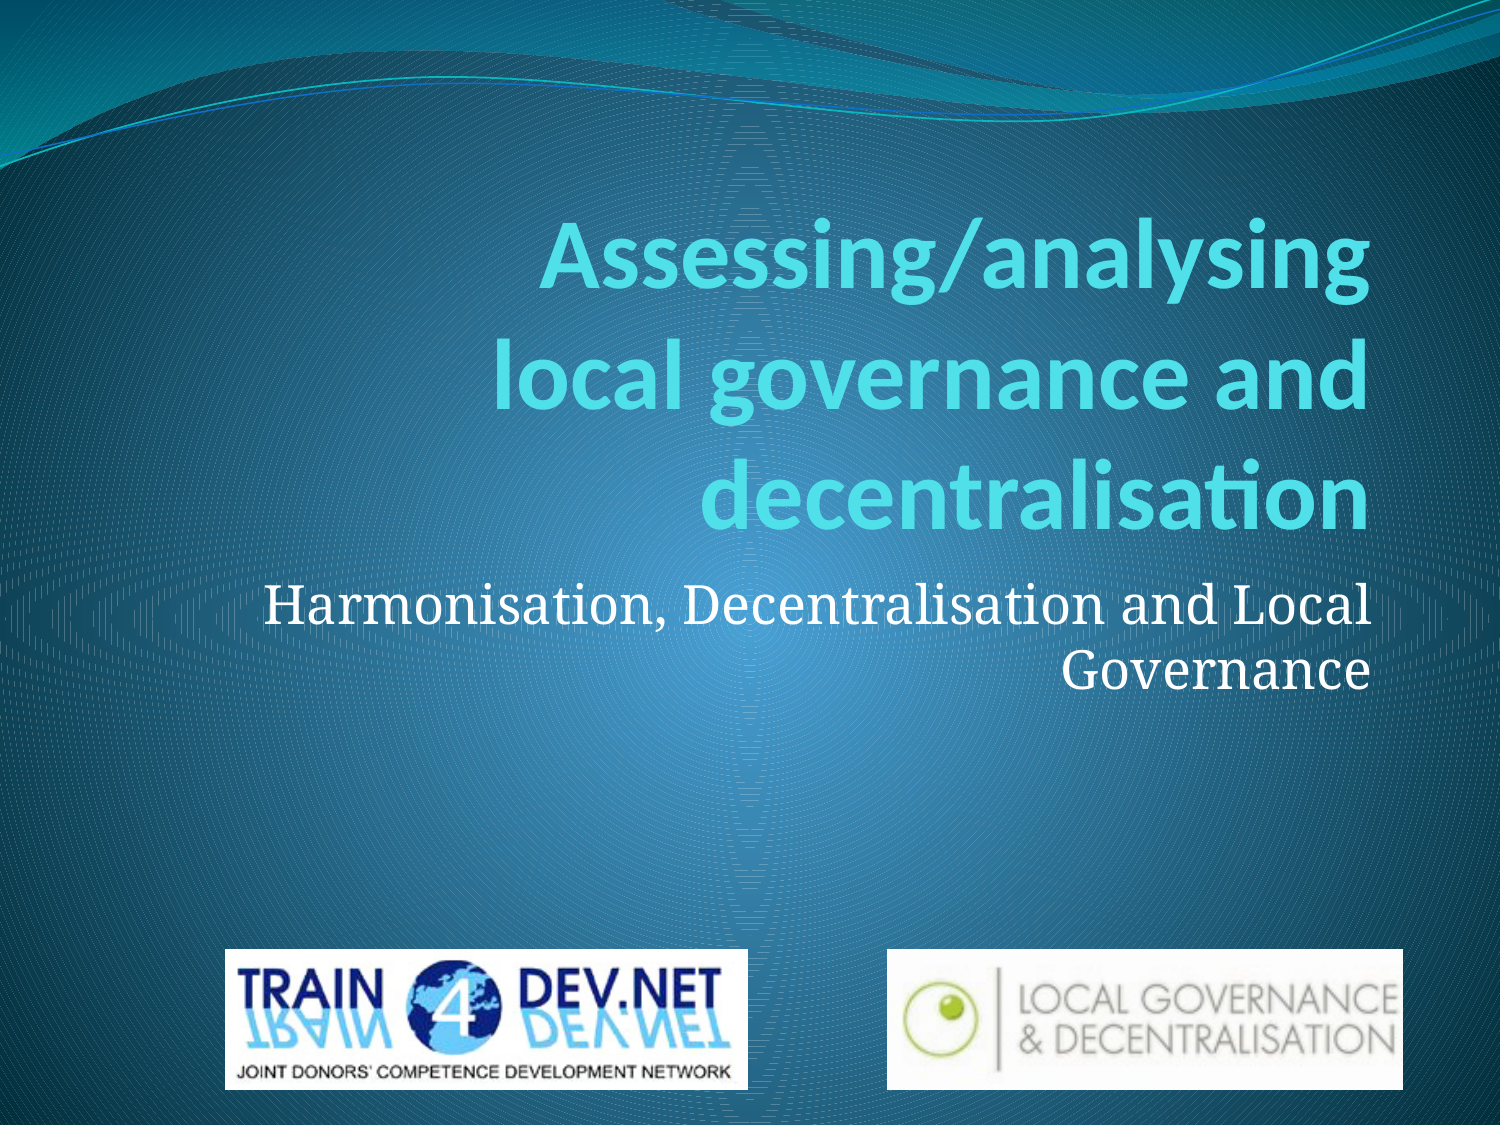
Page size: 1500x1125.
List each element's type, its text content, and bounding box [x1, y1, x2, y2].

subtitle Harmonisation, Decentralisation and Local Governance [87, 562, 1377, 818]
picture [887, 949, 1403, 1091]
picture [224, 949, 748, 1091]
title Assessing/analysing local governance and decentralisation [87, 187, 1376, 551]
